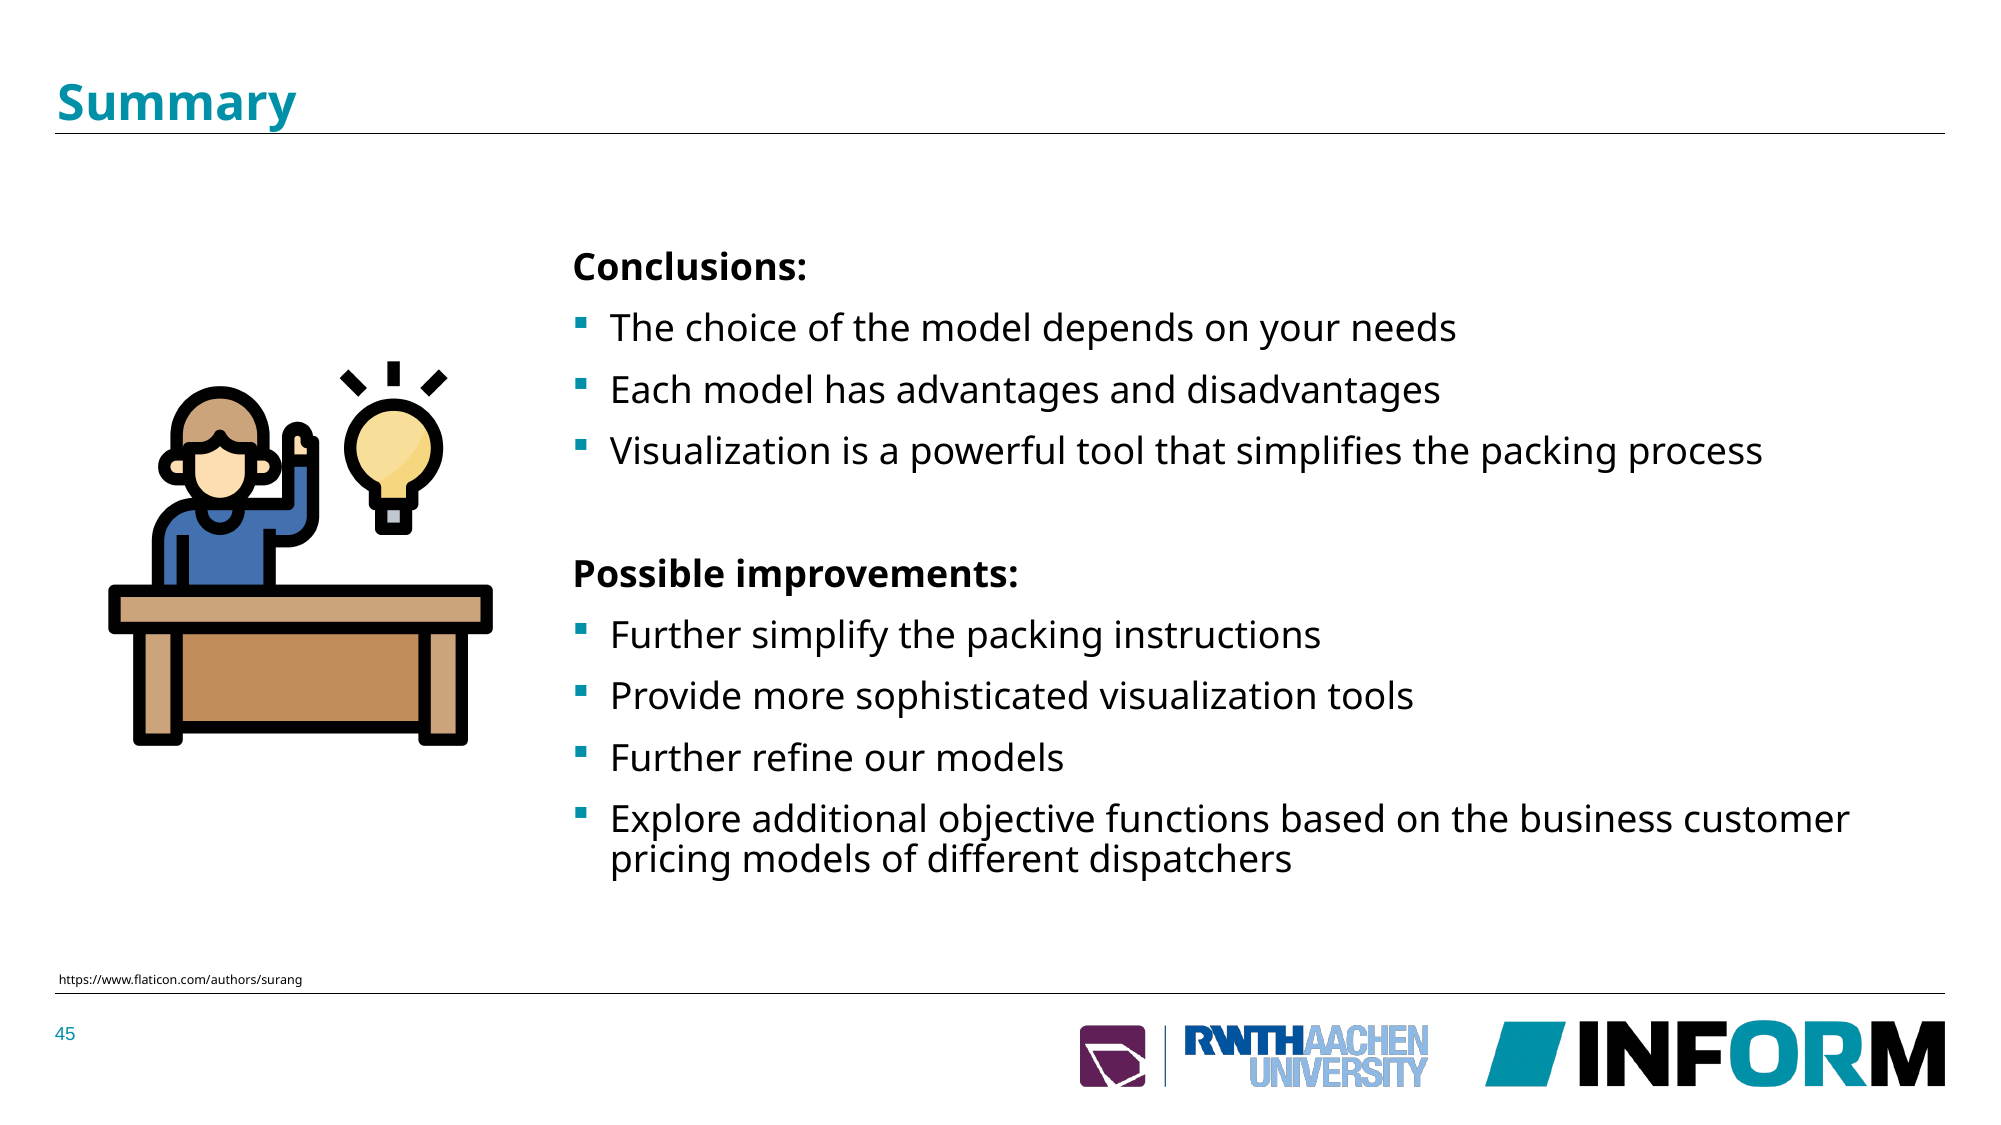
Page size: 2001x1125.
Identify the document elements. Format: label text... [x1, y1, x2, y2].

picture [102, 355, 499, 752]
picture [1485, 1020, 1945, 1087]
text_box https://www.flaticon.com/authors/surang [43, 964, 1117, 1010]
picture [1080, 1025, 1428, 1087]
list Conclusions: The choice of the model depends on your needs Each model has advantages and disadvantages Visualization is a powerful tool that simplifies the packing process Possible improvements: Further simplify the packing instructions Provide more sophisticated visualization tools Further refine our models Explore additional objective functions based on the business customer pricing models of different dispatchers [557, 161, 1947, 968]
title Summary [42, 70, 1948, 143]
